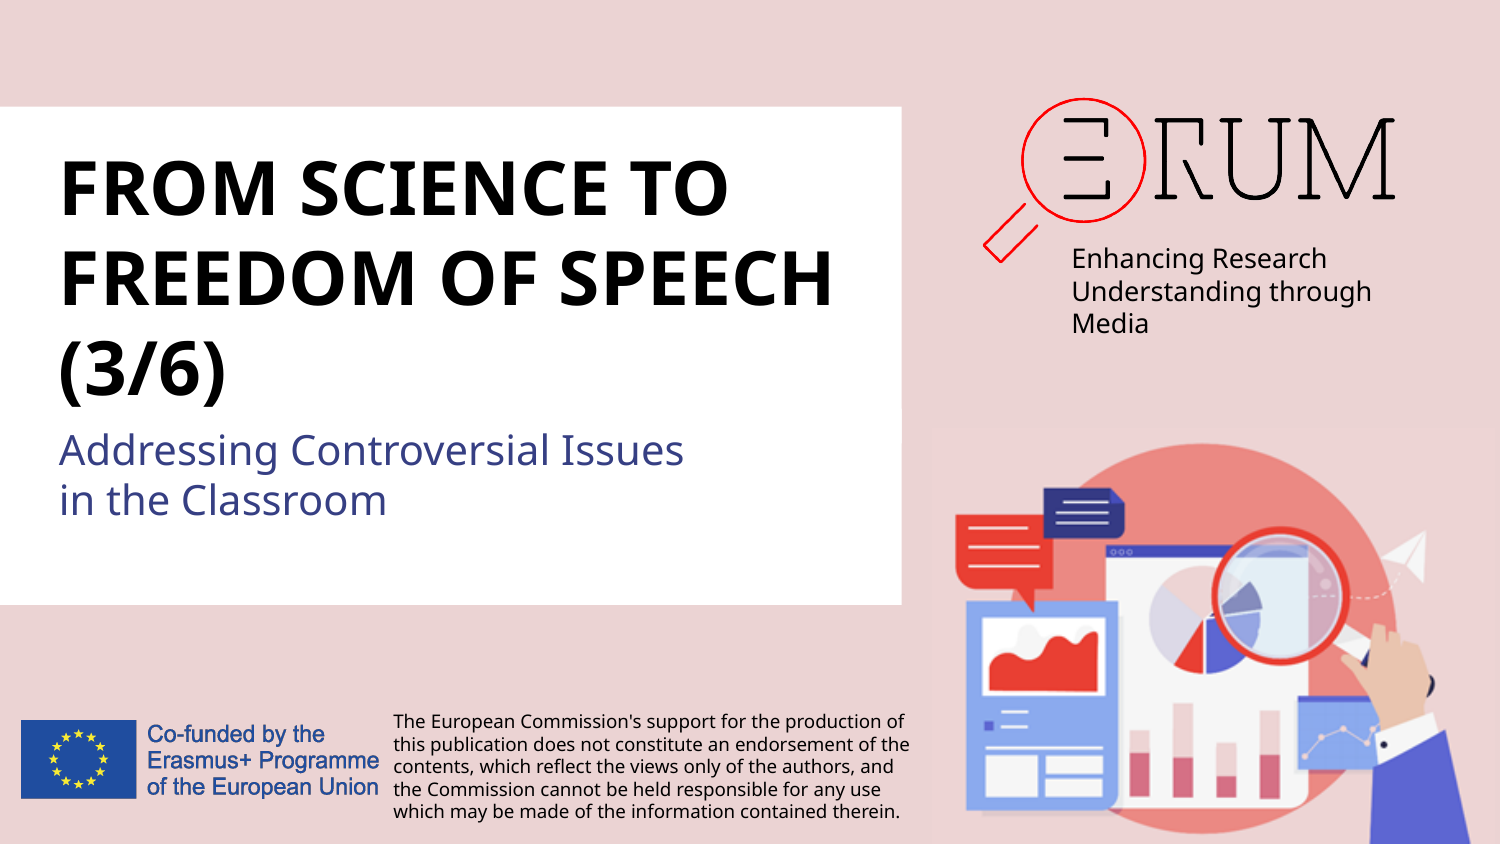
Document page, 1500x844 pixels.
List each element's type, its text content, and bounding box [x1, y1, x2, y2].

picture [932, 428, 1496, 844]
picture [21, 720, 379, 799]
title FROM SCIENCE TO FREEDOM OF SPEECH (3/6) [0, 106, 902, 408]
picture [901, 67, 1475, 283]
subtitle Addressing Controversial Issues in the Classroom [0, 408, 902, 605]
